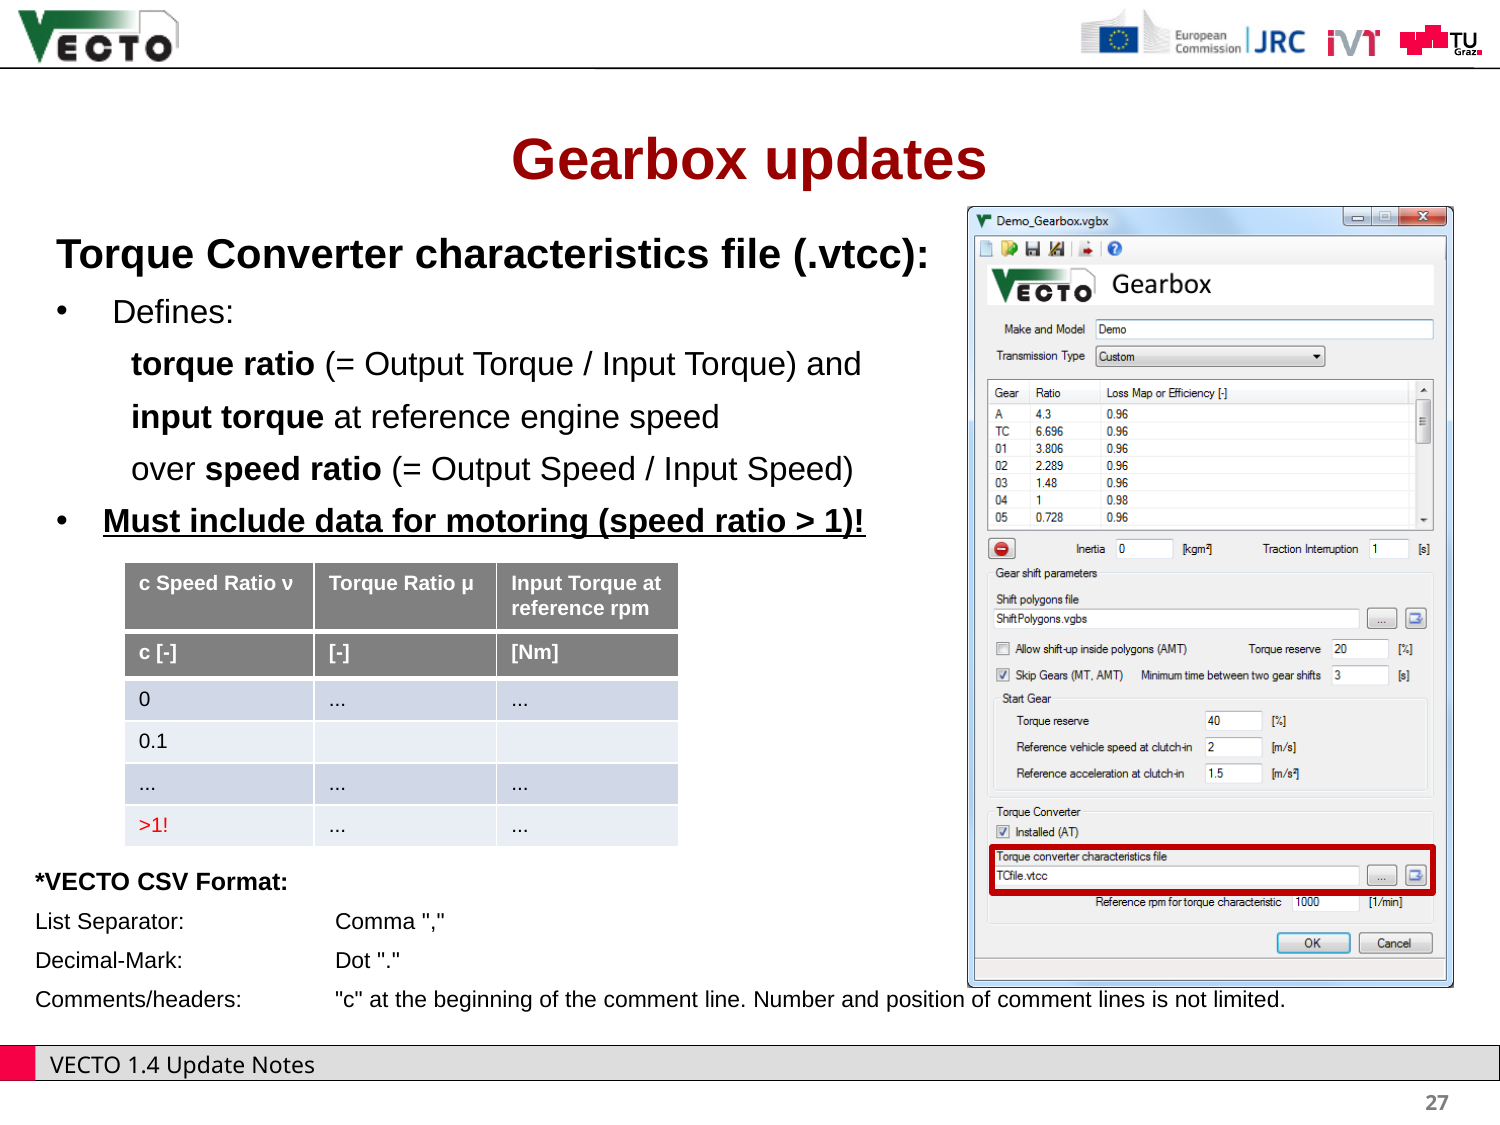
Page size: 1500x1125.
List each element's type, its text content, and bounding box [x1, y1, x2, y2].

table_cell ... [125, 764, 313, 804]
table_cell ... [315, 764, 496, 804]
table_cell ... [497, 806, 678, 846]
table_header Input Torque at reference rpm [497, 563, 678, 629]
picture [1080, 7, 1306, 54]
table_cell ... [315, 806, 496, 846]
text_box Torque Converter characteristics file (.vtcc): Defines: torque ratio (= Output Torque / Input Torque) and input torque at reference engine speed over speed ratio (= Output Speed / Input Speed) Must include data for motoring (speed ratio > 1)! [41, 219, 951, 547]
table_cell >1! [125, 806, 313, 846]
table_cell ... [497, 681, 678, 720]
table_cell c [-] [125, 634, 313, 676]
title Gearbox updates [0, 127, 1500, 185]
table_cell 0 [125, 681, 313, 720]
table_cell [315, 722, 496, 762]
text_box *VECTO CSV Format: List Separator: Comma "," Decimal-Mark: Dot "." Comments/headers: "c" at the beginning of the comment line. Number and position of comment lines is not limited. [20, 857, 1302, 1020]
table_cell [-] [315, 634, 496, 676]
table_cell [497, 722, 678, 762]
picture [1328, 30, 1380, 56]
table_cell [Nm] [497, 634, 678, 676]
picture [17, 9, 179, 65]
table_cell ... [497, 764, 678, 804]
table_cell 0.1 [125, 722, 313, 762]
picture [966, 206, 1454, 988]
table_header c Speed Ratio ν [125, 563, 313, 629]
table_cell ... [315, 681, 496, 720]
table_header Torque Ratio μ [315, 563, 496, 629]
